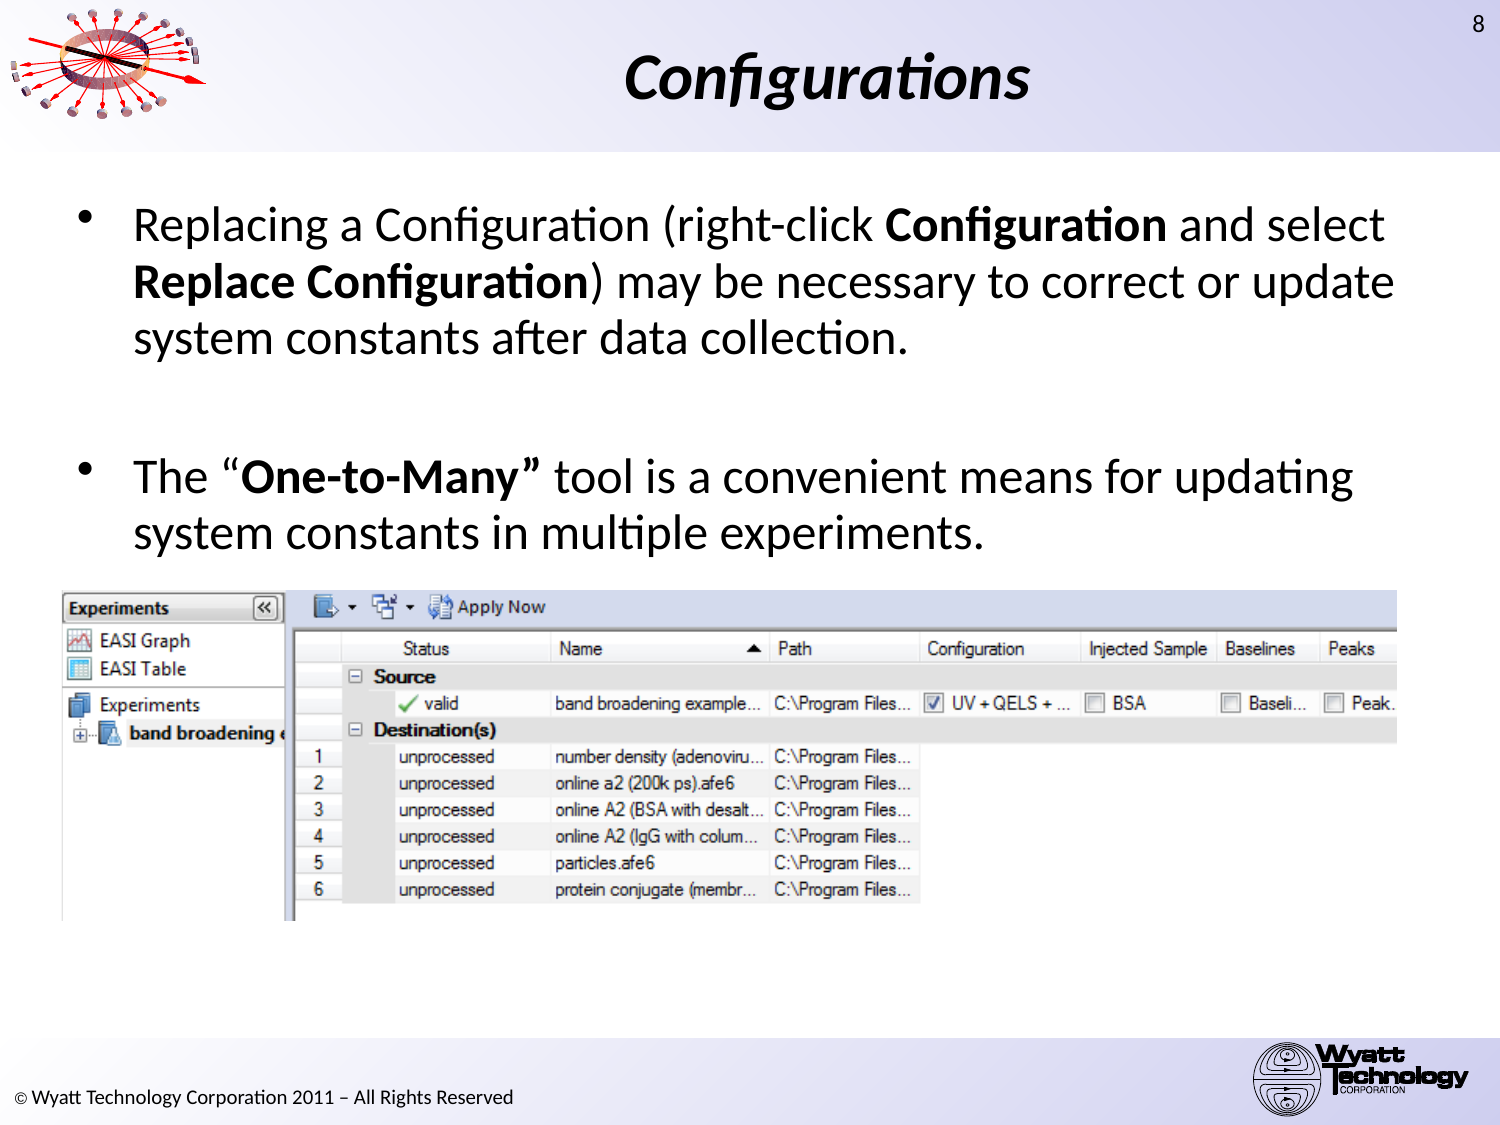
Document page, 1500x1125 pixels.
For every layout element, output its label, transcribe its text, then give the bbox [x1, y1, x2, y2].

title Configurations [217, 25, 1438, 120]
list Replacing a Configuration (right-click Configuration and select Replace Configuration) may be necessary to correct or update system constants after data collection. The “One-to-Many” tool is a convenient means for updating system constants in multiple experiments. [61, 187, 1457, 334]
picture [61, 590, 1398, 922]
